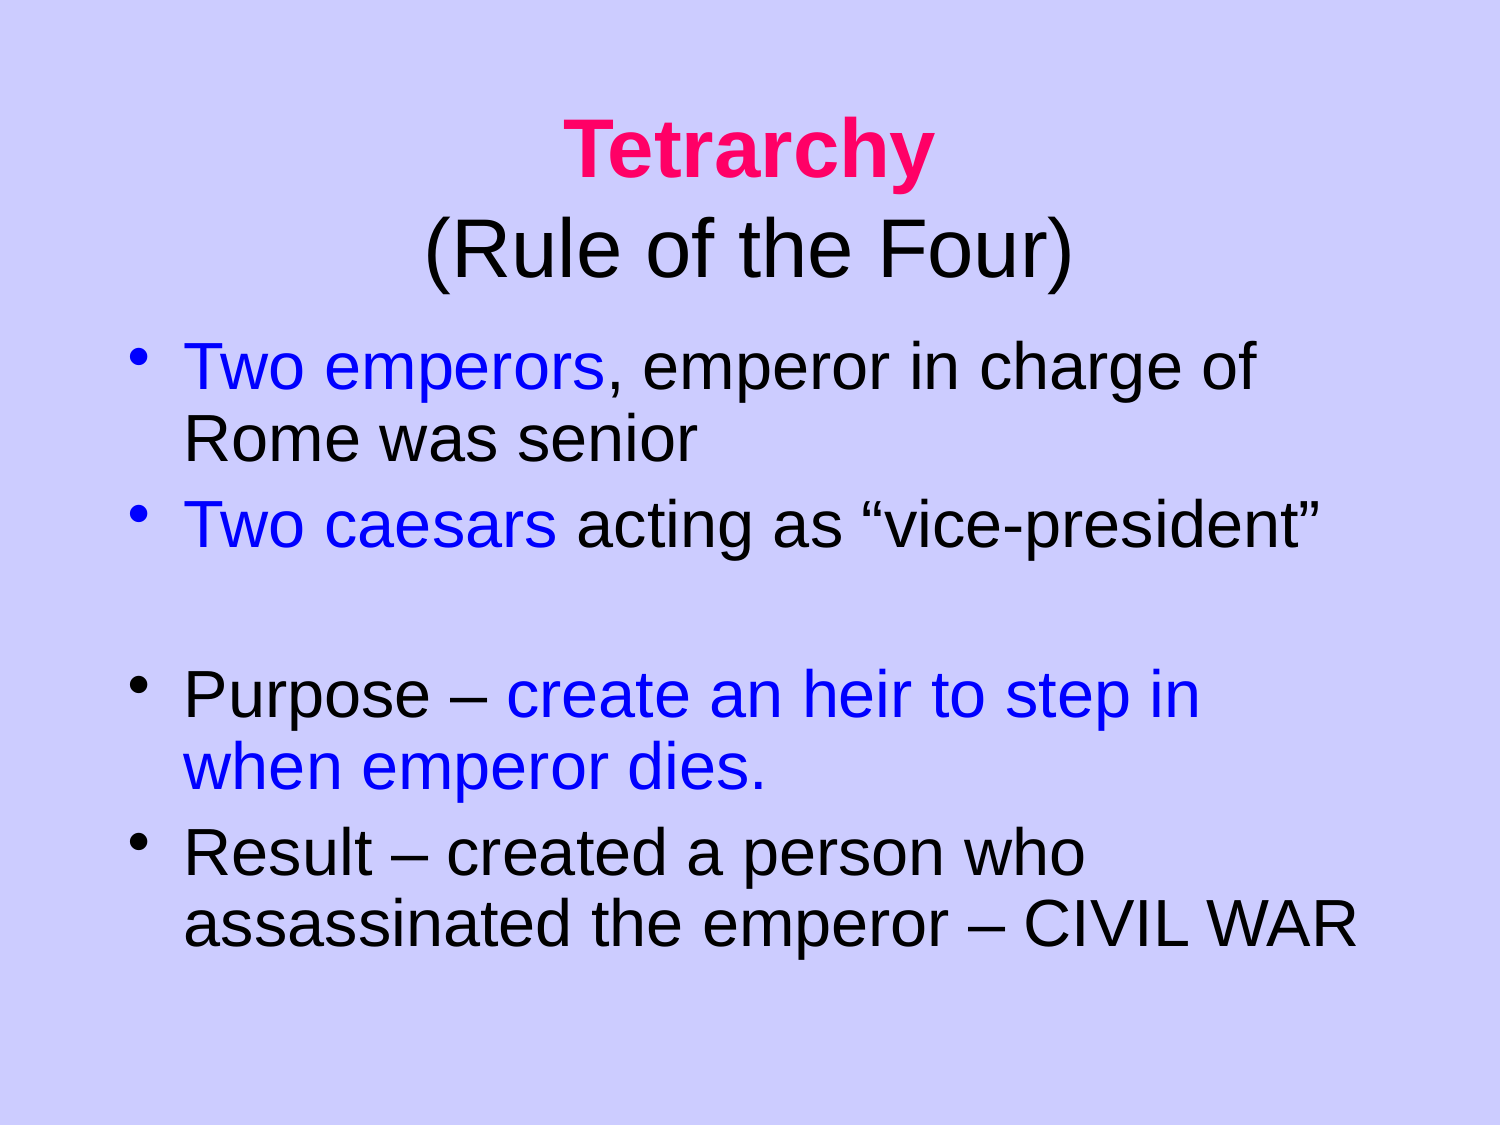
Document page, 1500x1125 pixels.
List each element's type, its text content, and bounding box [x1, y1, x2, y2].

list Two emperors, emperor in charge of Rome was senior Two caesars acting as “vice-president” Purpose – create an heir to step in when emperor dies. Result – created a person who assassinated the emperor – CIVIL WAR [112, 324, 1388, 1001]
title Tetrarchy (Rule of the Four) [112, 99, 1388, 288]
